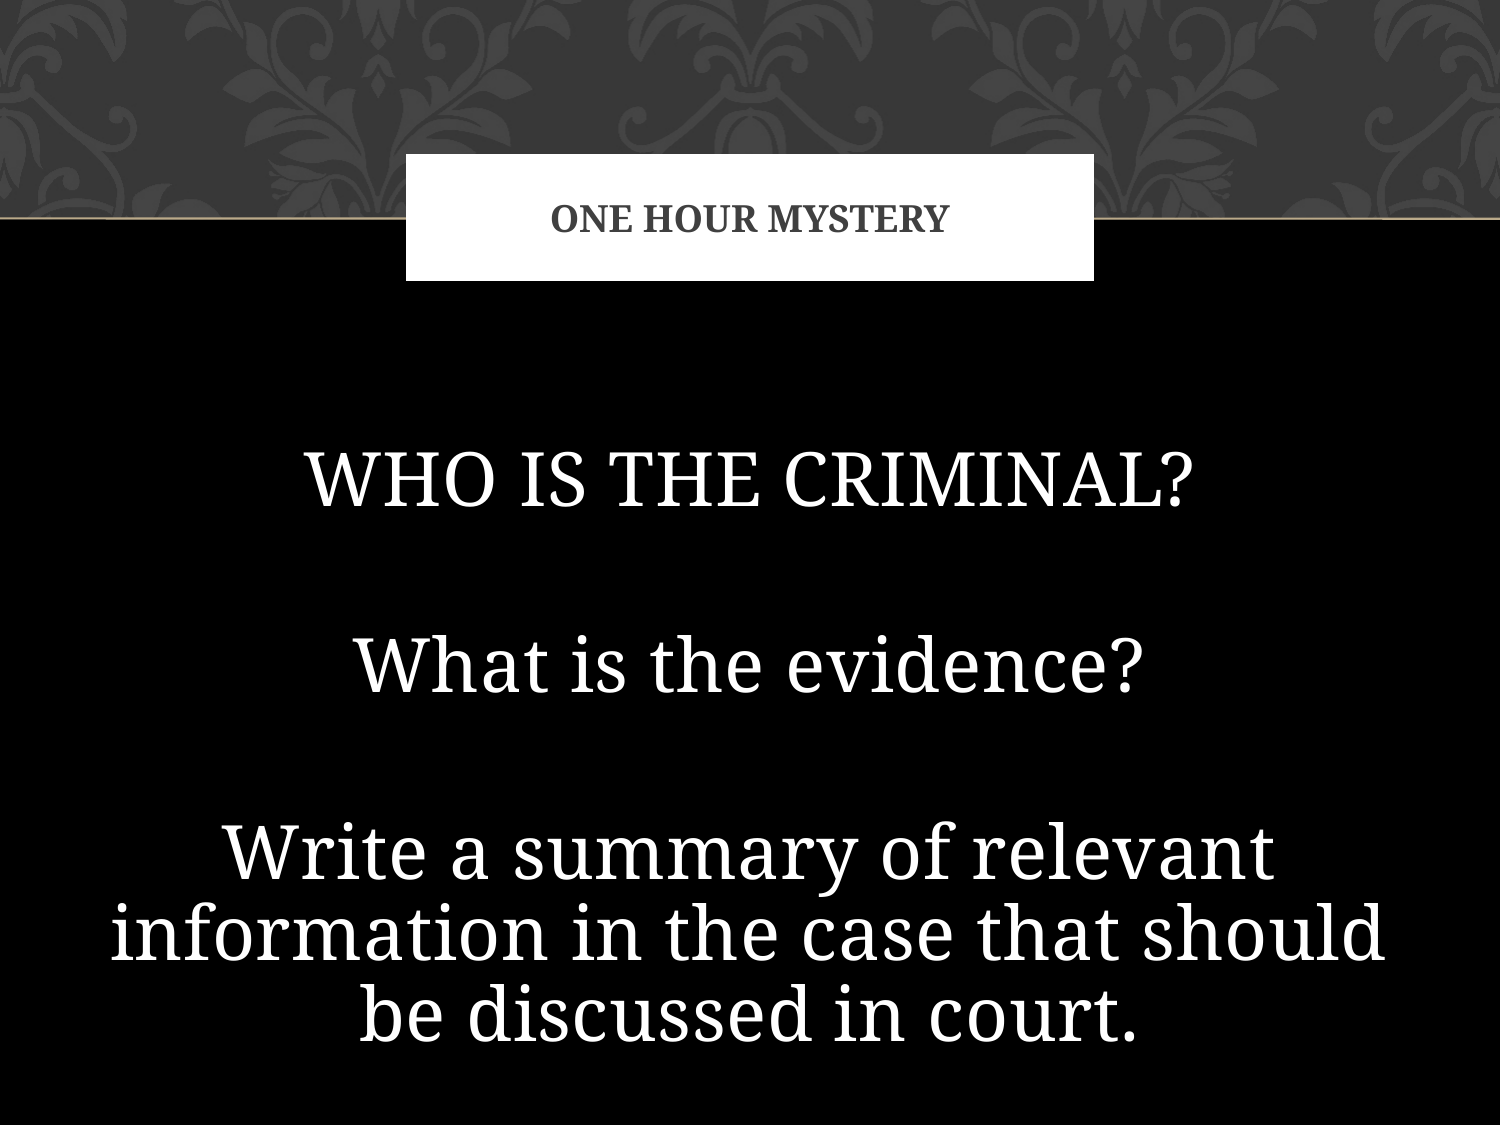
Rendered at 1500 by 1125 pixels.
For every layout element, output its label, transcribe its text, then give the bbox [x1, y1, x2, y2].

title ONE HOUR MYSTERY [406, 154, 1094, 281]
list WHO IS THE CRIMINAL? What is the evidence? Write a summary of relevant information in the case that should be discussed in court. [75, 331, 1425, 1007]
